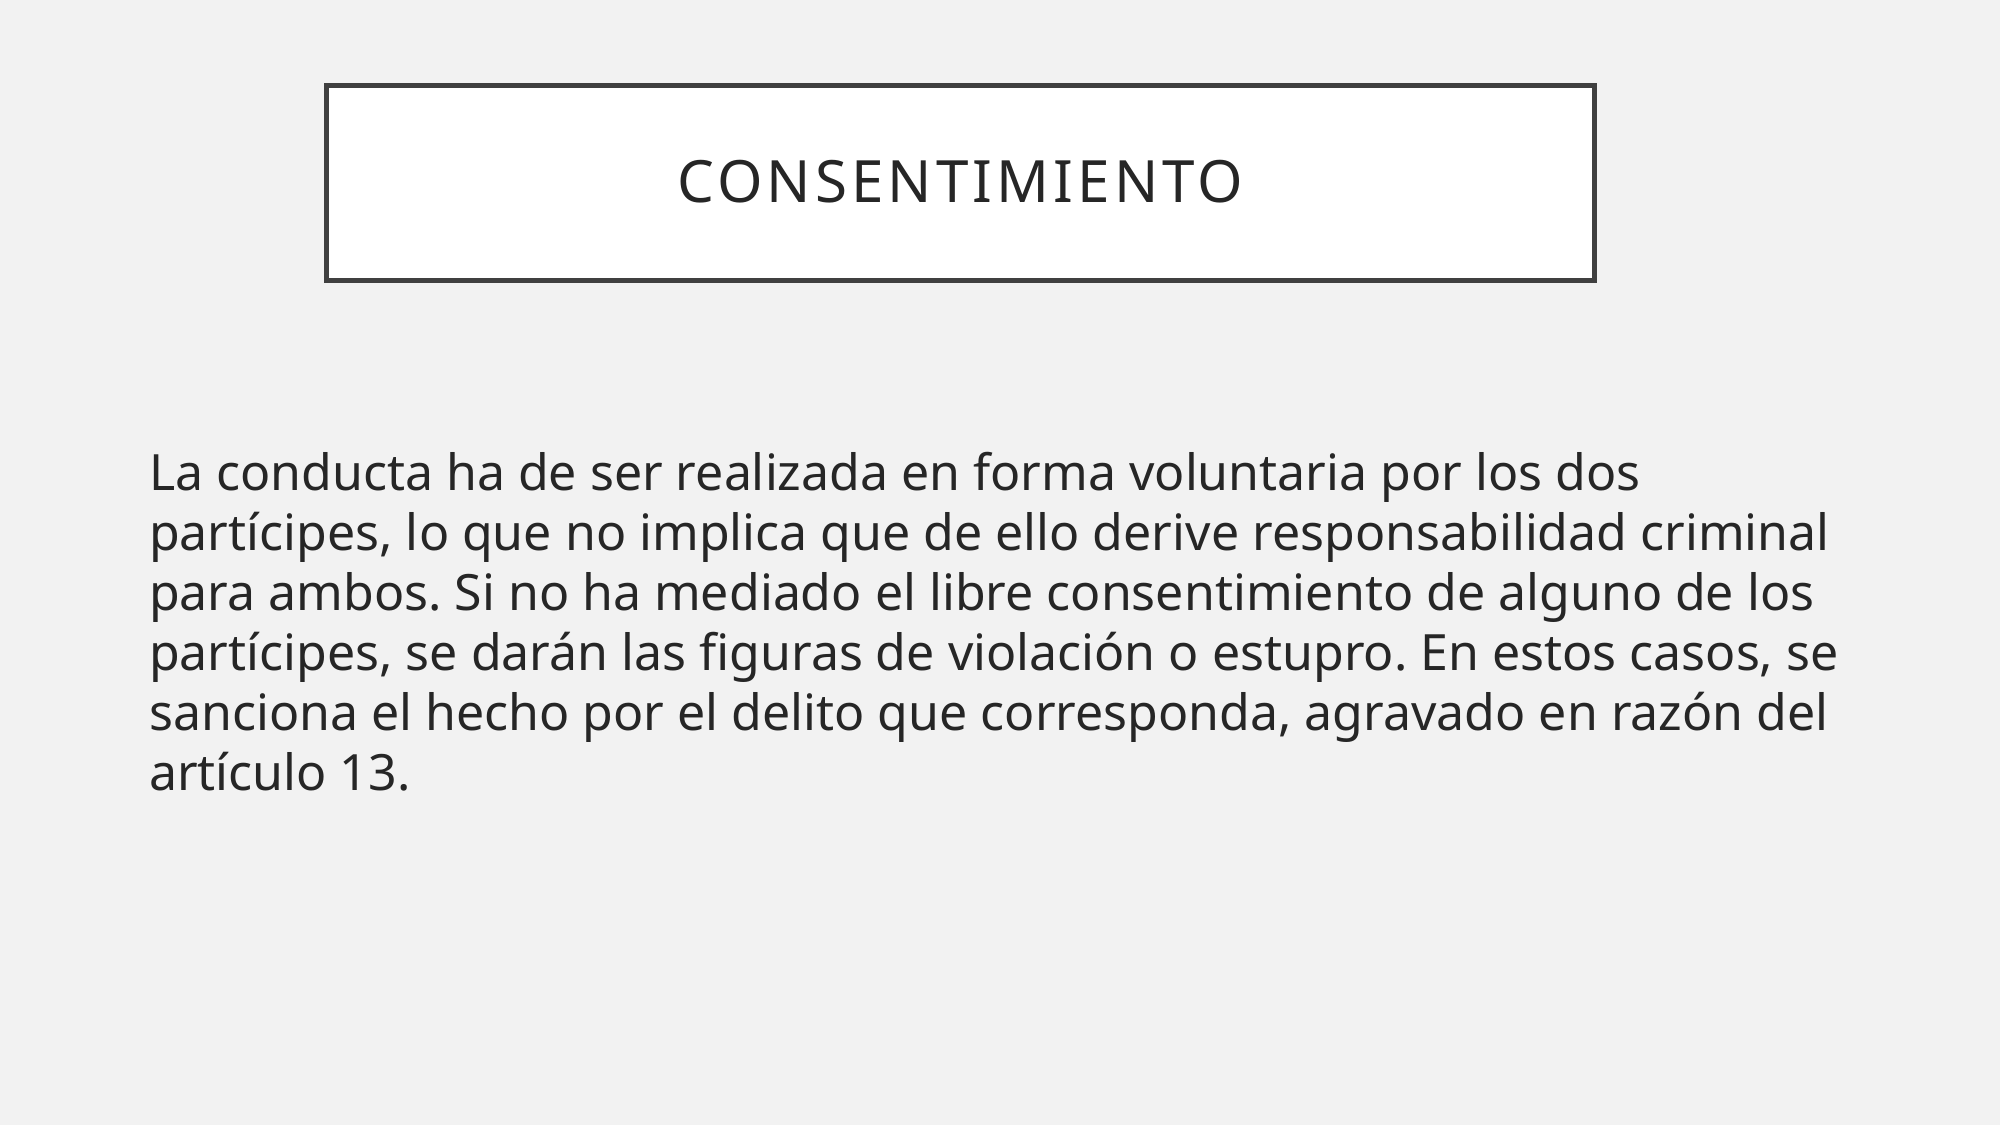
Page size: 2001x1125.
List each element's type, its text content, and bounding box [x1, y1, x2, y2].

title Consentimiento [324, 83, 1597, 283]
list La conducta ha de ser realizada en forma voluntaria por los dos partícipes, lo que no implica que de ello derive responsabilidad criminal para ambos. Si no ha mediado el libre consentimiento de alguno de los partícipes, se darán las figuras de violación o estupro. En estos casos, se sanciona el hecho por el delito que corresponda, agravado en razón del artículo 13. [134, 432, 1858, 942]
